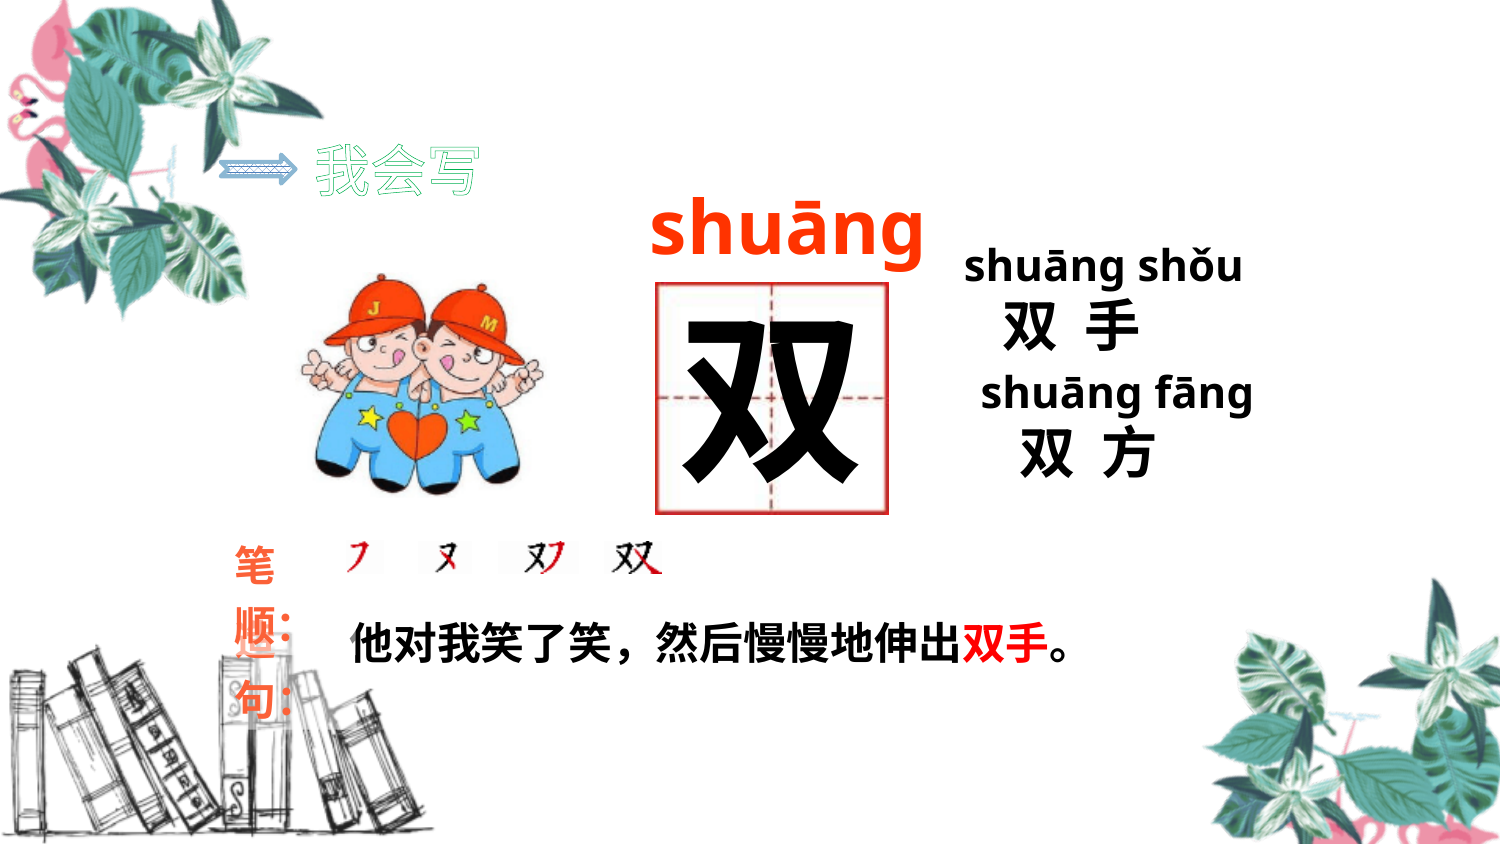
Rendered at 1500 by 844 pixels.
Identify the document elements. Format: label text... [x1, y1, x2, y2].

text_box shuāng shǒu 双 手 [952, 232, 1256, 364]
text_box 他对我笑了笑，然后慢慢地伸出双手。 [338, 599, 1175, 675]
text_box shuāng [638, 174, 940, 276]
text_box 笔顺： [222, 523, 356, 656]
picture [1107, 484, 1500, 844]
picture [0, 612, 453, 844]
text_box shuāng fāng 双 方 [969, 359, 1266, 491]
picture [418, 540, 472, 577]
picture [346, 540, 384, 577]
text_box [218, 152, 298, 186]
picture [0, 0, 551, 502]
picture [498, 532, 579, 577]
picture [604, 540, 662, 574]
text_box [655, 271, 889, 515]
text_box 造句： [223, 656, 357, 730]
text_box 我会写 [302, 129, 495, 208]
